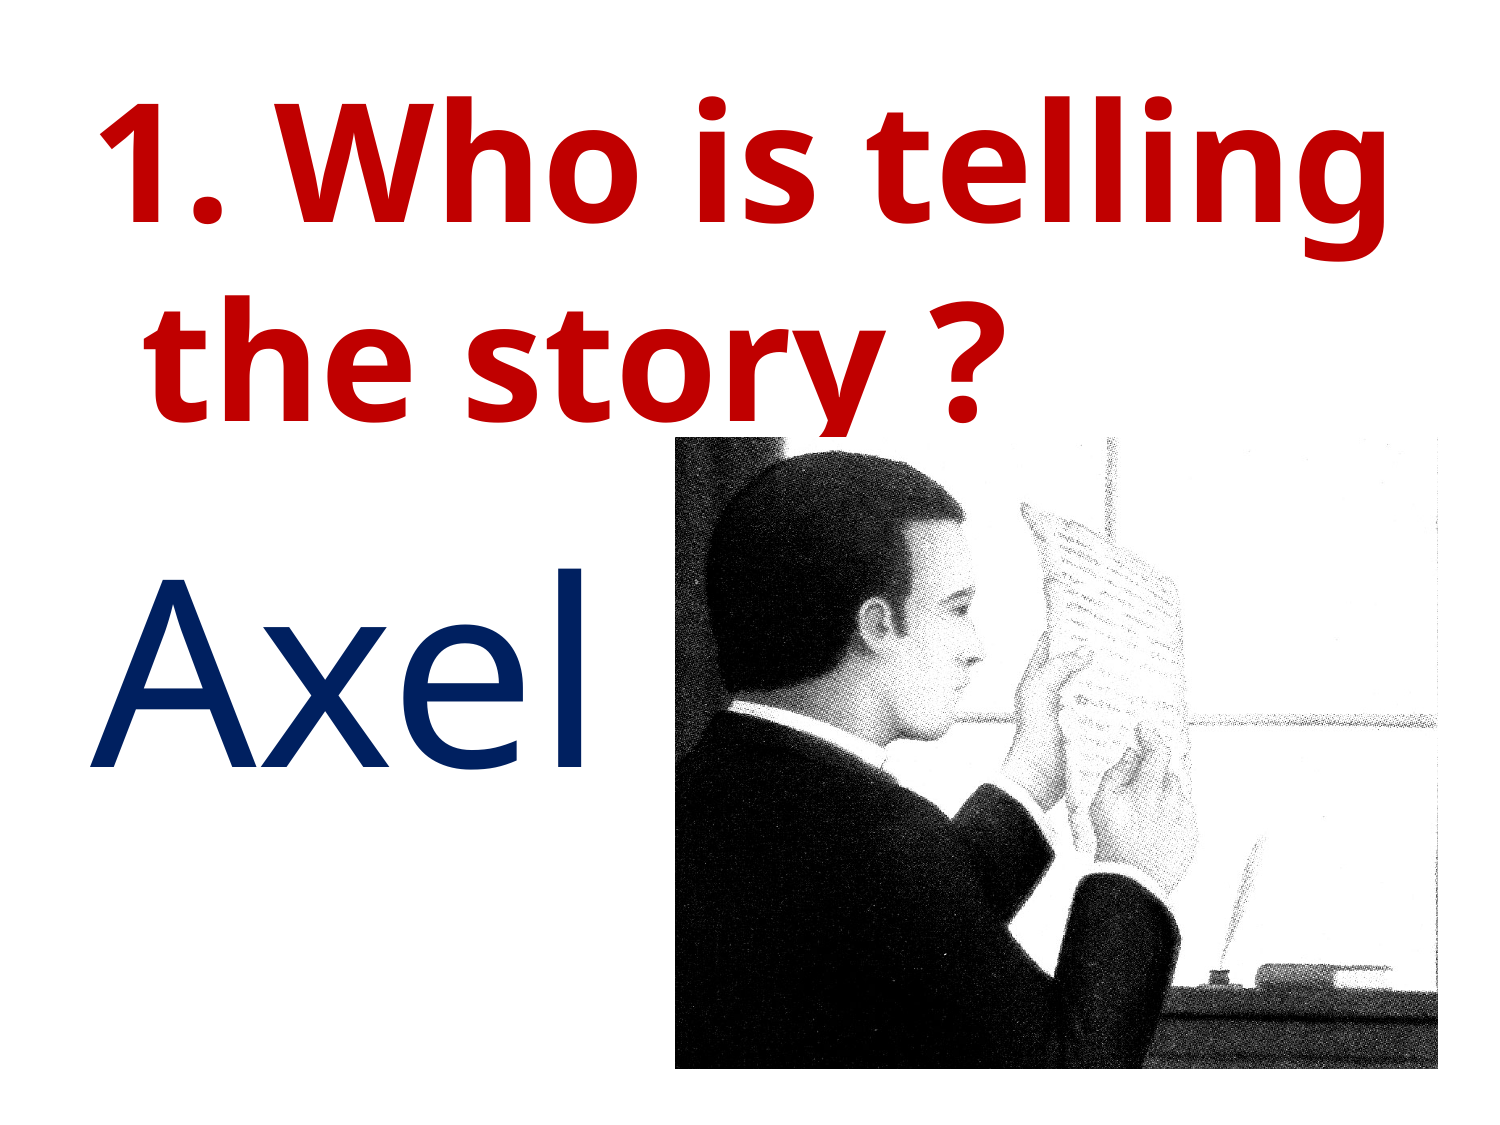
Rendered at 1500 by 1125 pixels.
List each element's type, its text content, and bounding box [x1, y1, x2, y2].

list 1. Who is telling the story ? Axel [75, 50, 1425, 1005]
picture [674, 437, 1438, 1070]
